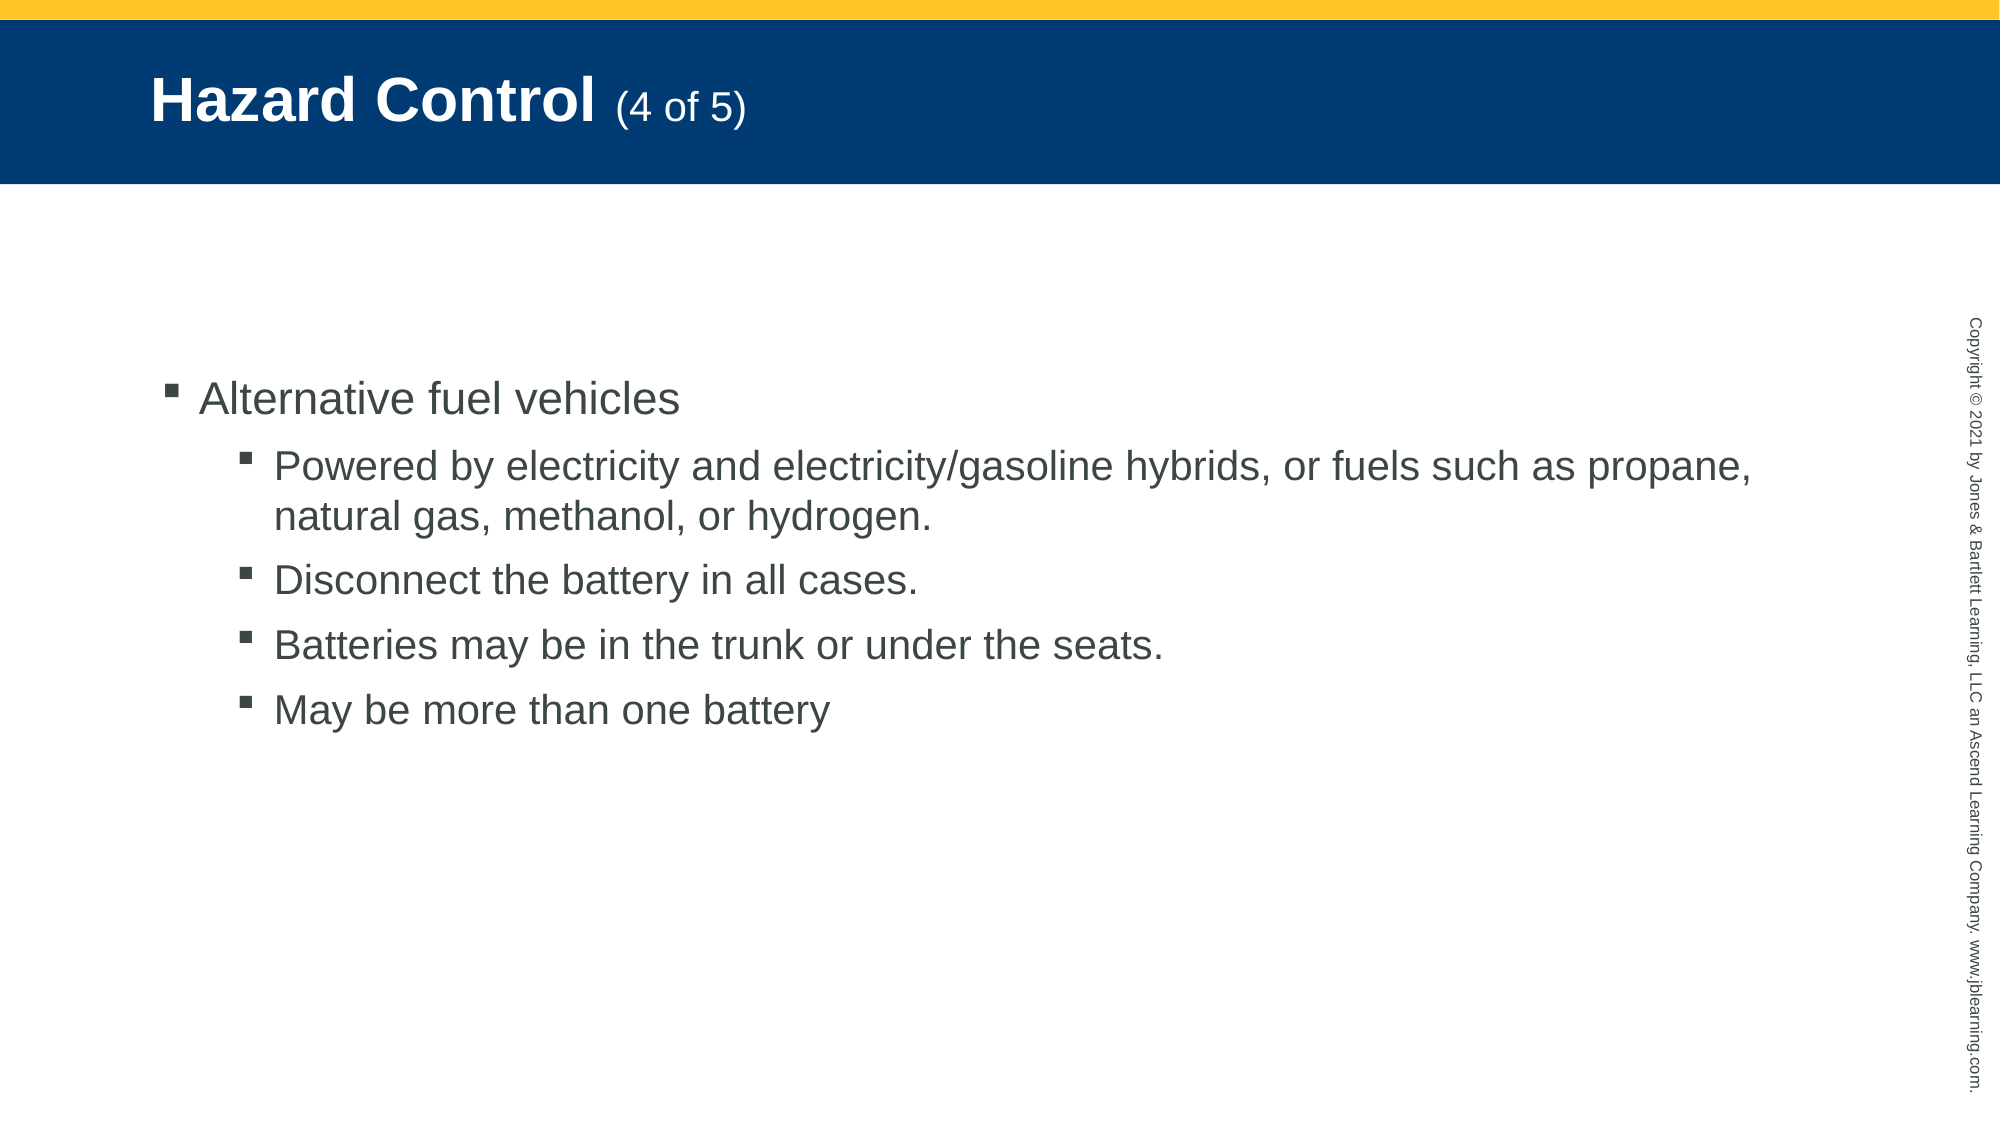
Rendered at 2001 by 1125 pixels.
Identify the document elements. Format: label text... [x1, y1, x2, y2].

title Hazard Control (4 of 5) [0, 19, 2000, 185]
list Alternative fuel vehicles Powered by electricity and electricity/gasoline hybrids, or fuels such as propane, natural gas, methanol, or hydrogen. Disconnect the battery in all cases. Batteries may be in the trunk or under the seats. May be more than one battery [146, 361, 1859, 1016]
